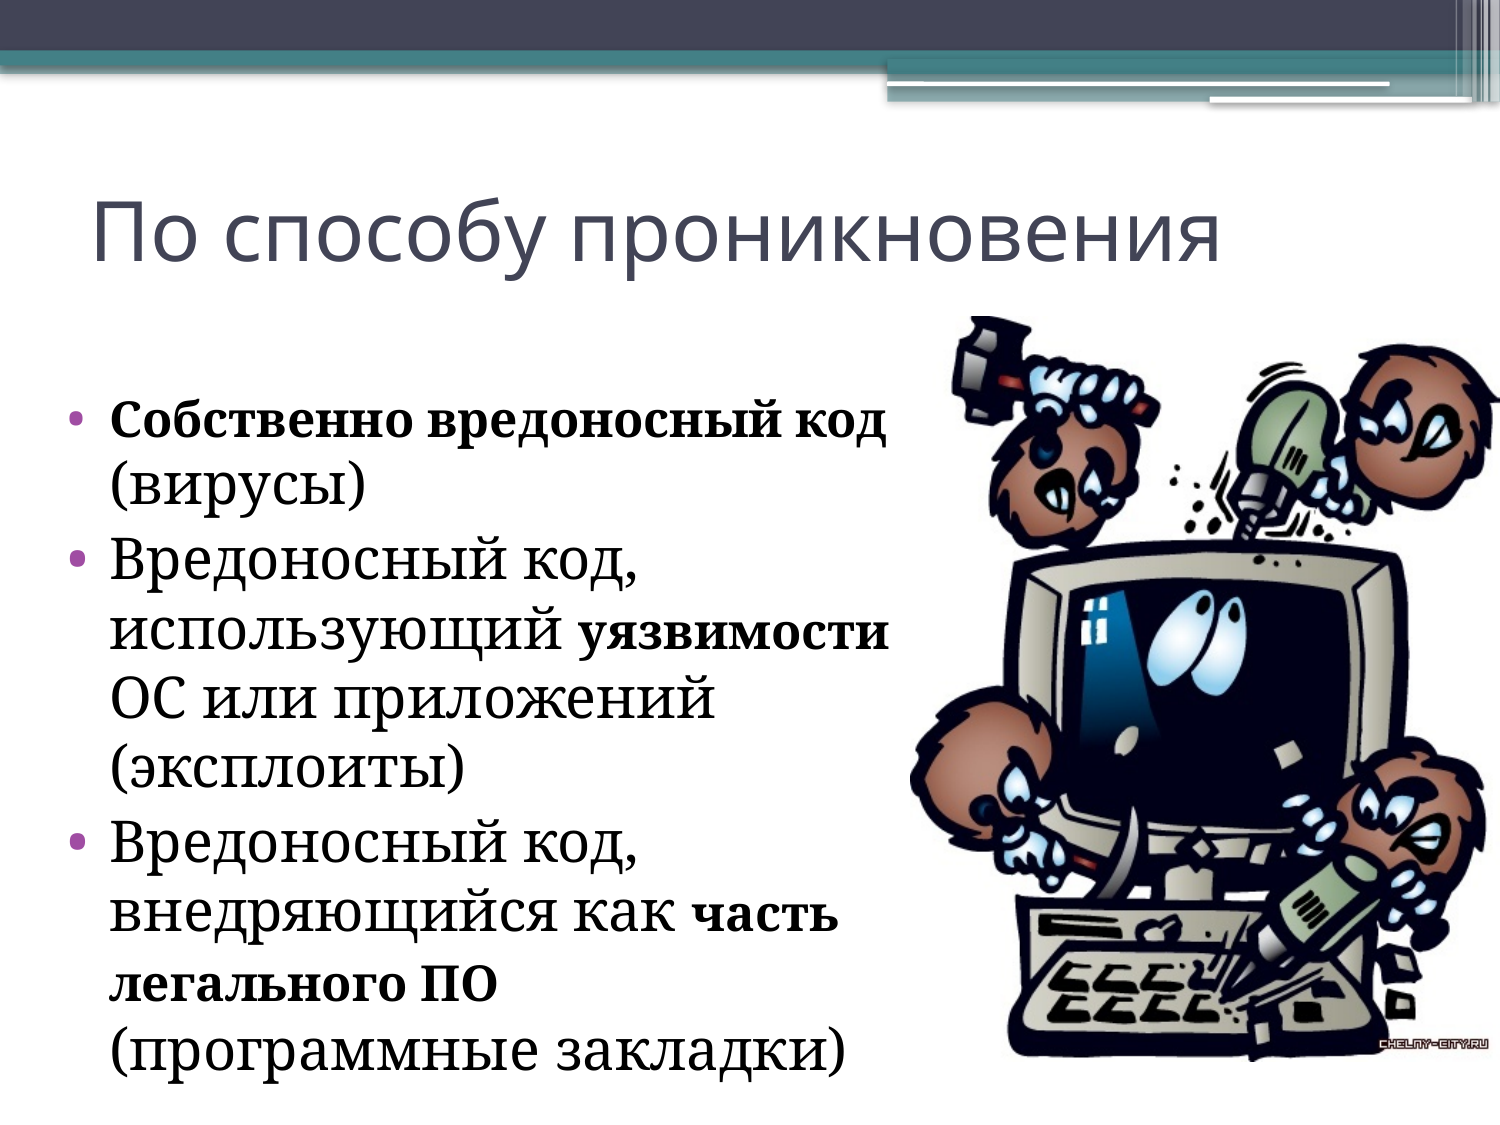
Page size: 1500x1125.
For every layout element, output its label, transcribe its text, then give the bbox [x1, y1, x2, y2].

picture [910, 316, 1500, 1062]
list Собственно вредоносный код (вирусы) Вредоносный код, использующий уязвимости ОС или приложений (эксплоиты) Вредоносный код, внедряющийся как часть легального ПО (программные закладки) [35, 380, 945, 1090]
title По способу проникновения [75, 140, 1425, 316]
